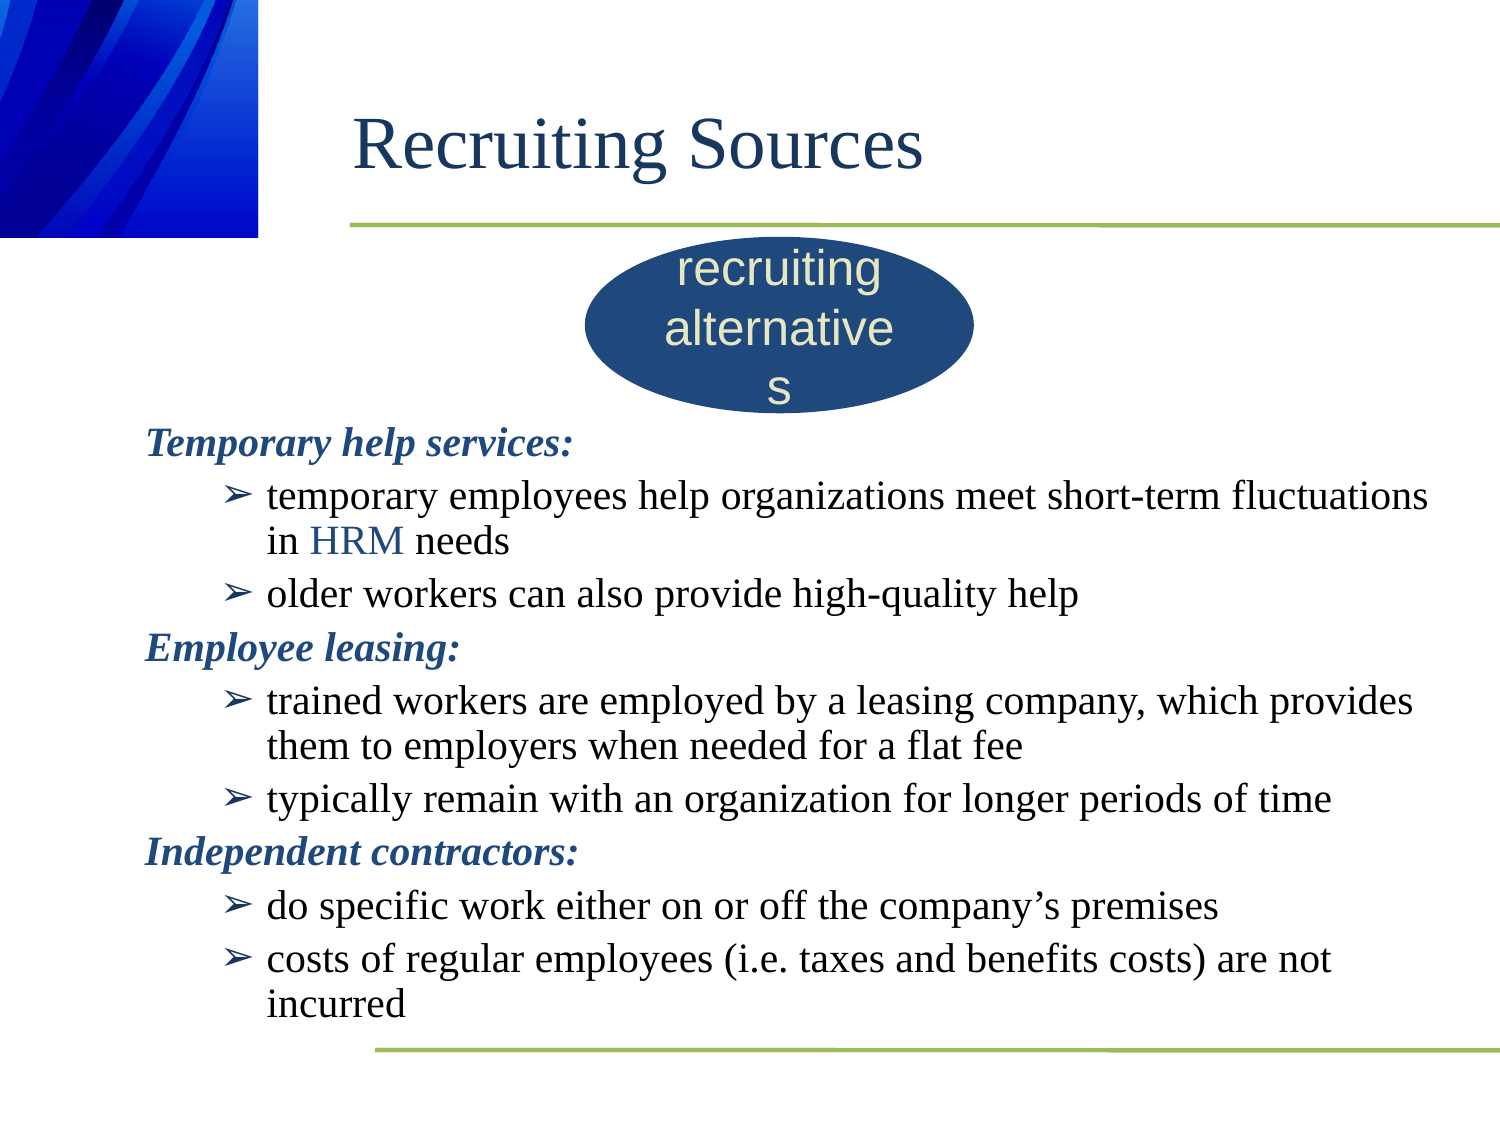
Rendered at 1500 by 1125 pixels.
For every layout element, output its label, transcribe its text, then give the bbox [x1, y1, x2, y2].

title Recruiting Sources [337, 45, 1425, 233]
text_box Temporary help services: temporary employees help organizations meet short-term fluctuations in HRM needs older workers can also provide high-quality help Employee leasing: trained workers are employed by a leasing company, which provides them to employers when needed for a flat fee typically remain with an organization for longer periods of time Independent contractors: do specific work either on or off the company’s premises costs of regular employees (i.e. taxes and benefits costs) are not incurred [129, 412, 1480, 1063]
picture [0, 0, 259, 238]
text_box recruiting alternatives [585, 237, 974, 412]
